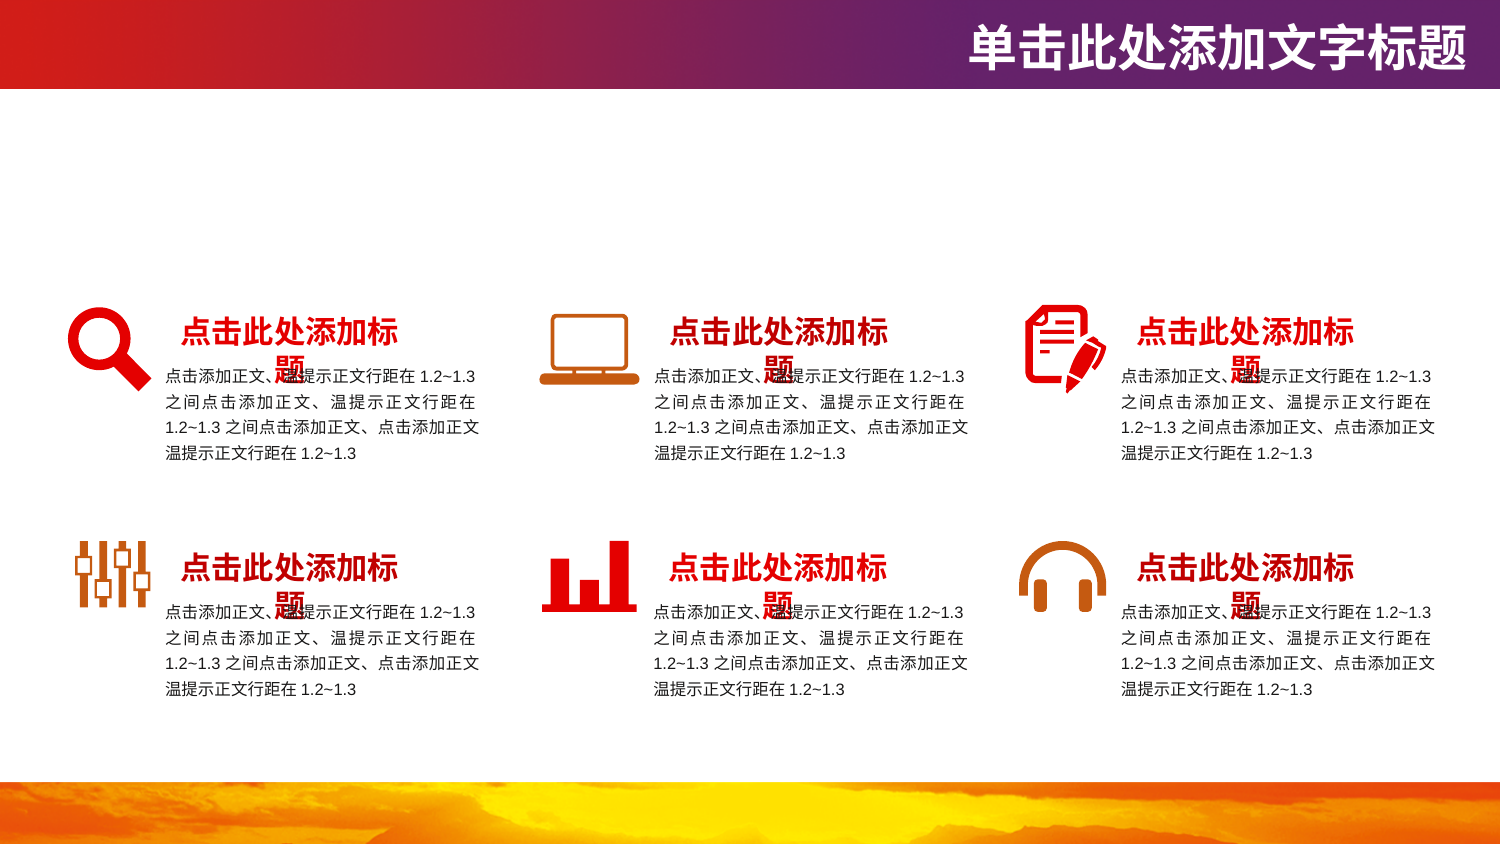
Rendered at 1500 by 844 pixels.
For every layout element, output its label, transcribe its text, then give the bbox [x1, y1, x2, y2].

text_box 点击此处添加标题 [639, 304, 919, 352]
text_box [1065, 375, 1081, 394]
text_box [539, 313, 639, 385]
text_box 点击此处添加标题 [1106, 304, 1386, 352]
text_box 点击添加正文、温提示正文行距在1.2~1.3之间点击添加正文、温提示正文行距在1.2~1.3之间点击添加正文、点击添加正文温提示正文行距在1.2~1.3 [639, 352, 984, 470]
text_box [67, 307, 150, 392]
text_box 点击此处添加标题 [150, 304, 430, 352]
text_box 点击添加正文、温提示正文行距在1.2~1.3之间点击添加正文、温提示正文行距在1.2~1.3之间点击添加正文、点击添加正文温提示正文行距在1.2~1.3 [150, 352, 494, 470]
text_box [1069, 336, 1106, 380]
text_box 点击添加正文、温提示正文行距在1.2~1.3之间点击添加正文、温提示正文行距在1.2~1.3之间点击添加正文、点击添加正文温提示正文行距在1.2~1.3 [1106, 352, 1450, 470]
text_box 点击此处添加标题 [638, 540, 918, 588]
text_box [1025, 304, 1088, 384]
text_box 点击此处添加标题 [151, 540, 430, 588]
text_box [75, 540, 151, 608]
text_box 点击添加正文、温提示正文行距在1.2~1.3之间点击添加正文、温提示正文行距在1.2~1.3之间点击添加正文、点击添加正文温提示正文行距在1.2~1.3 [1106, 588, 1450, 706]
text_box 点击添加正文、温提示正文行距在1.2~1.3之间点击添加正文、温提示正文行距在1.2~1.3之间点击添加正文、点击添加正文温提示正文行距在1.2~1.3 [638, 588, 983, 706]
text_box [1019, 540, 1107, 612]
picture [0, 783, 1500, 844]
text_box 点击添加正文、温提示正文行距在1.2~1.3之间点击添加正文、温提示正文行距在1.2~1.3之间点击添加正文、点击添加正文温提示正文行距在1.2~1.3 [150, 588, 494, 706]
picture [0, 0, 1500, 89]
text_box [542, 540, 637, 612]
text_box 点击此处添加标题 [1107, 540, 1386, 588]
